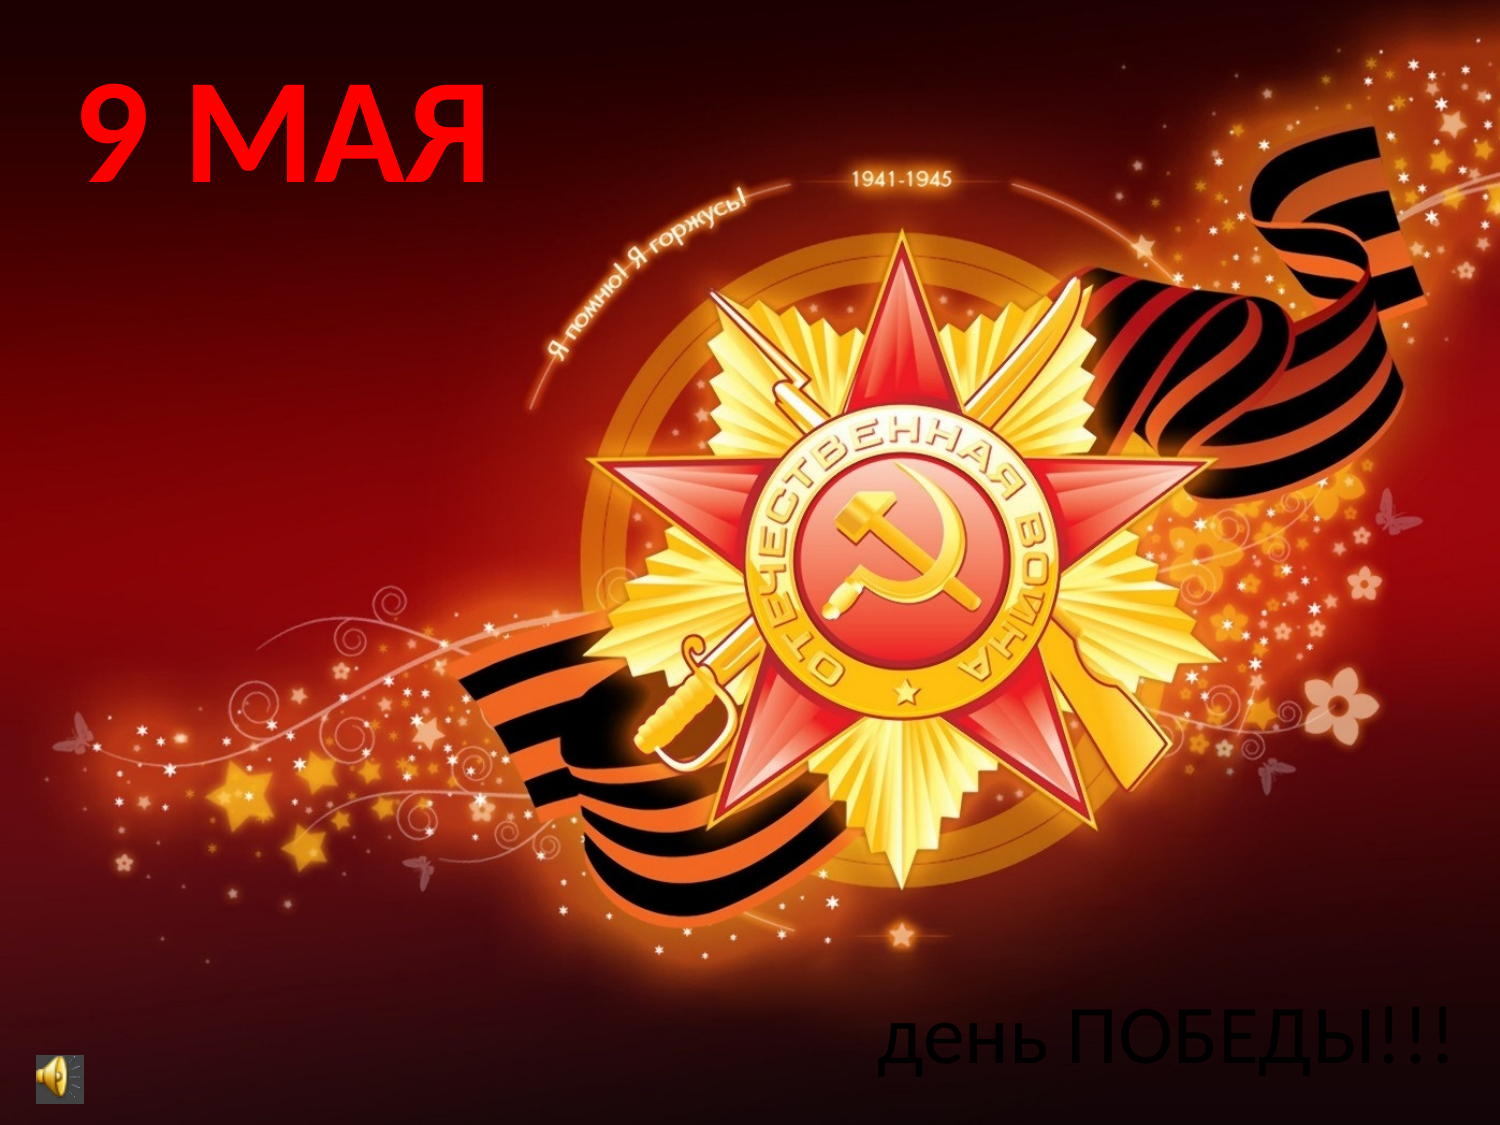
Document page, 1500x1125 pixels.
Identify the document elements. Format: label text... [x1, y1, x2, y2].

subtitle день ПОБЕДЫ!!! [421, 972, 1473, 1102]
title 9 МАЯ [58, 23, 1055, 223]
picture [0, 0, 1500, 1125]
